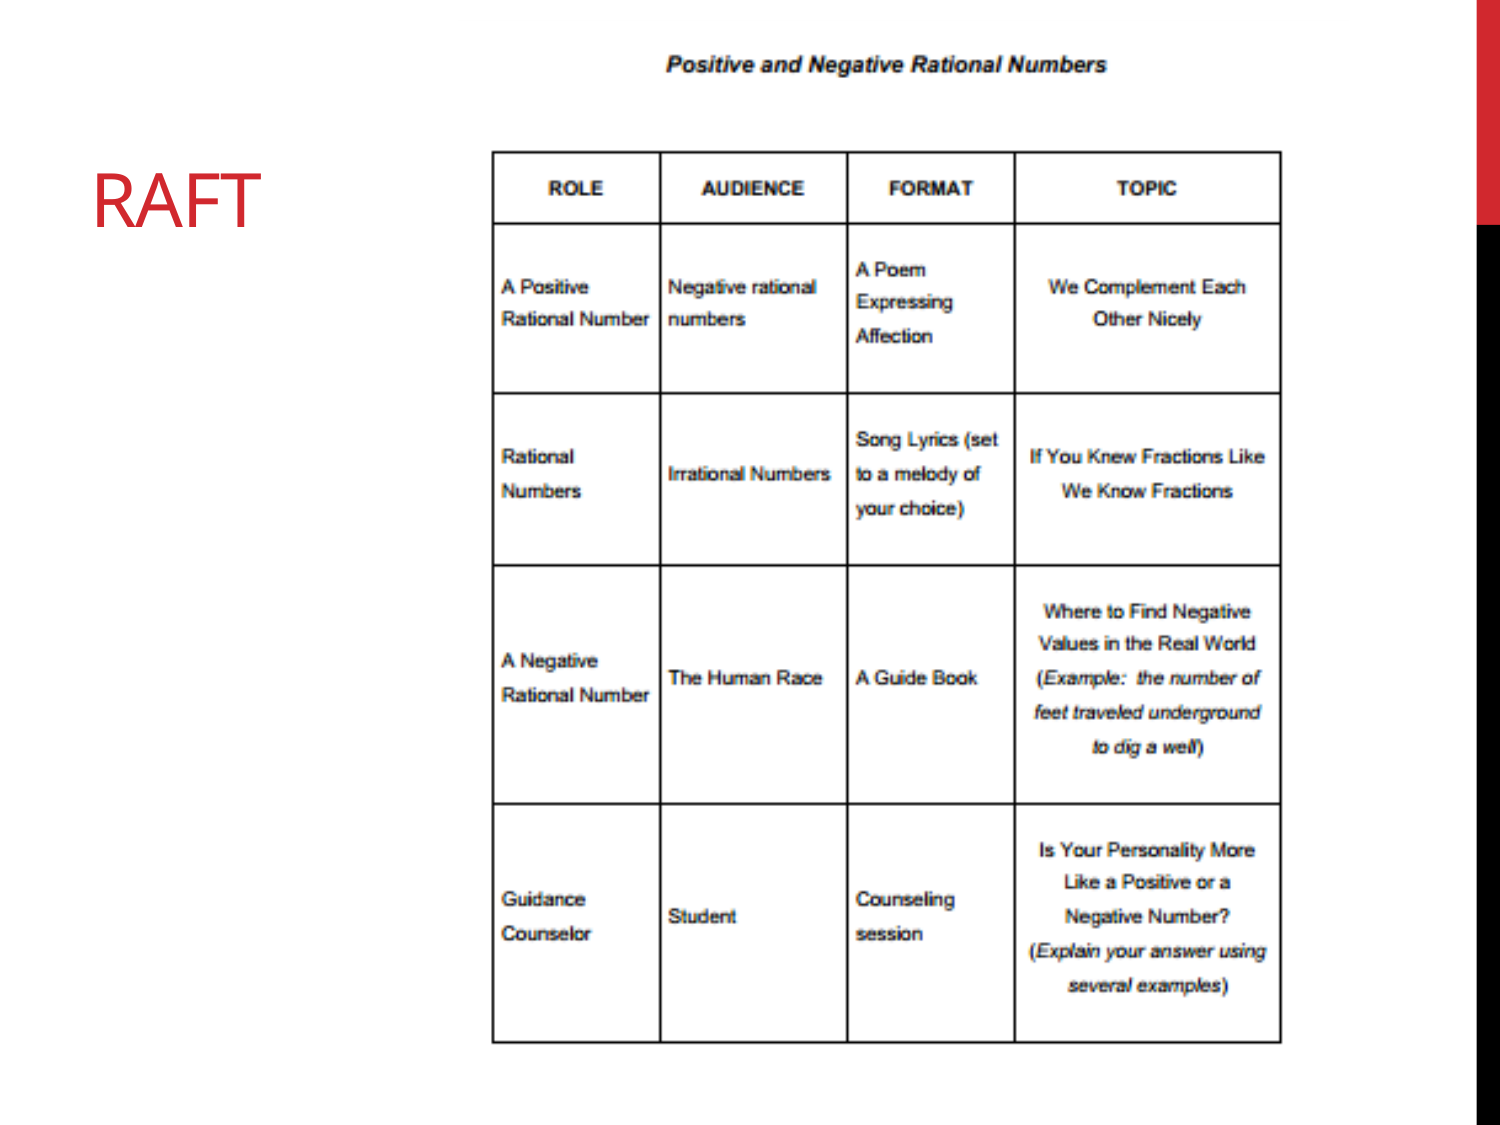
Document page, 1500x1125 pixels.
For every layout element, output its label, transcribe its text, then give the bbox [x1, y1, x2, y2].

picture [457, 18, 1349, 1097]
title RAFT [75, 25, 456, 250]
